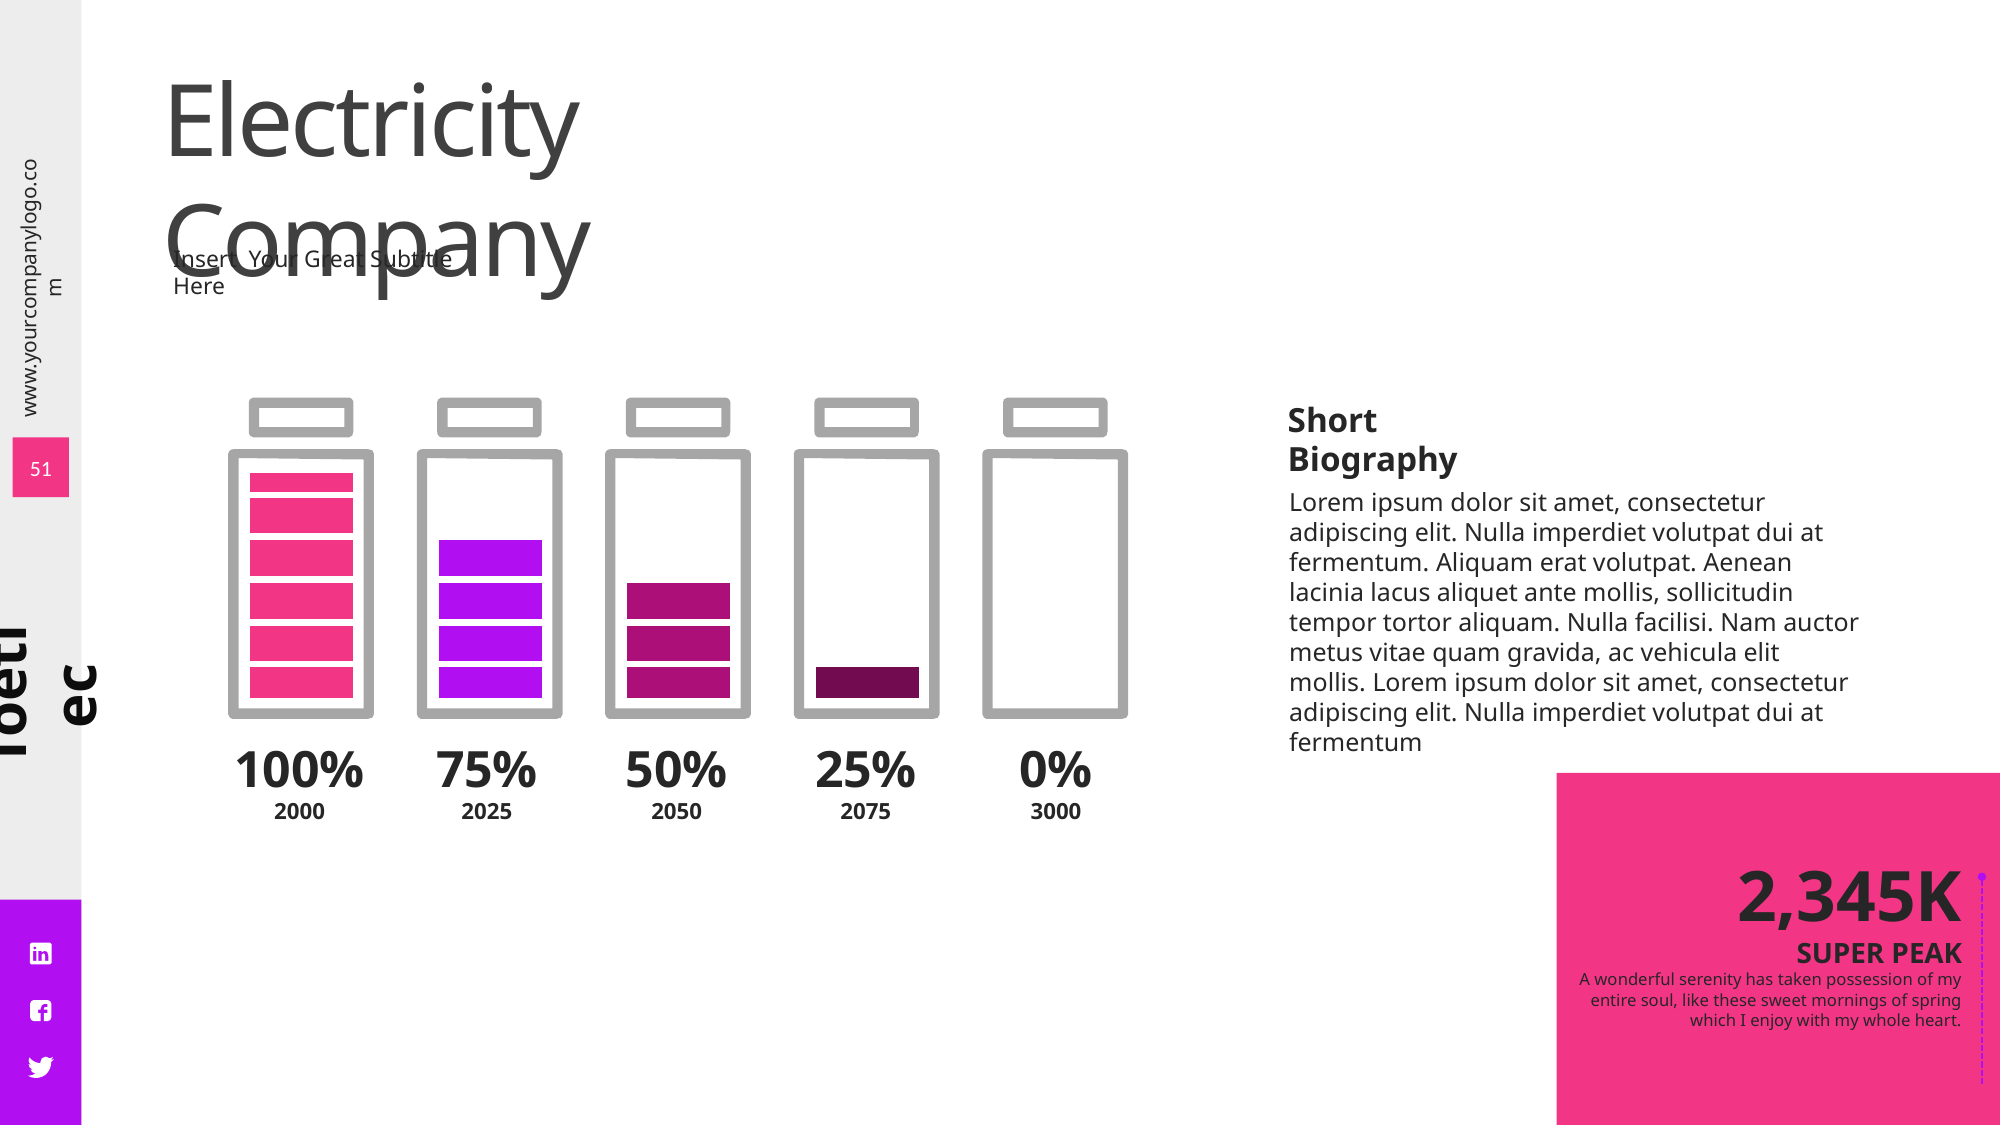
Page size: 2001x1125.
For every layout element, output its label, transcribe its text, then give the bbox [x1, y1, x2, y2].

slide_number 51 [12, 437, 69, 498]
text_box Electricity Company [147, 116, 677, 236]
text_box Insert Your Great Subtitle Here [158, 237, 512, 307]
text_box [1556, 772, 2000, 1125]
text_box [1556, 842, 1982, 1094]
text_box Lorem ipsum dolor sit amet, consectetur adipiscing elit. Nulla imperdiet volutpat dui at fermentum. Aliquam erat volutpat. Aenean lacinia lacus aliquet ante mollis, sollicitudin tempor tortor aliquam. Nulla facilisi. Nam auctor metus vitae quam gravida, ac vehicula elit mollis. Lorem ipsum dolor sit amet, consectetur adipiscing elit. Nulla imperdiet volutpat dui at fermentum [1274, 479, 1876, 764]
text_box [209, 397, 1147, 870]
text_box Short Biography [1272, 404, 1557, 473]
